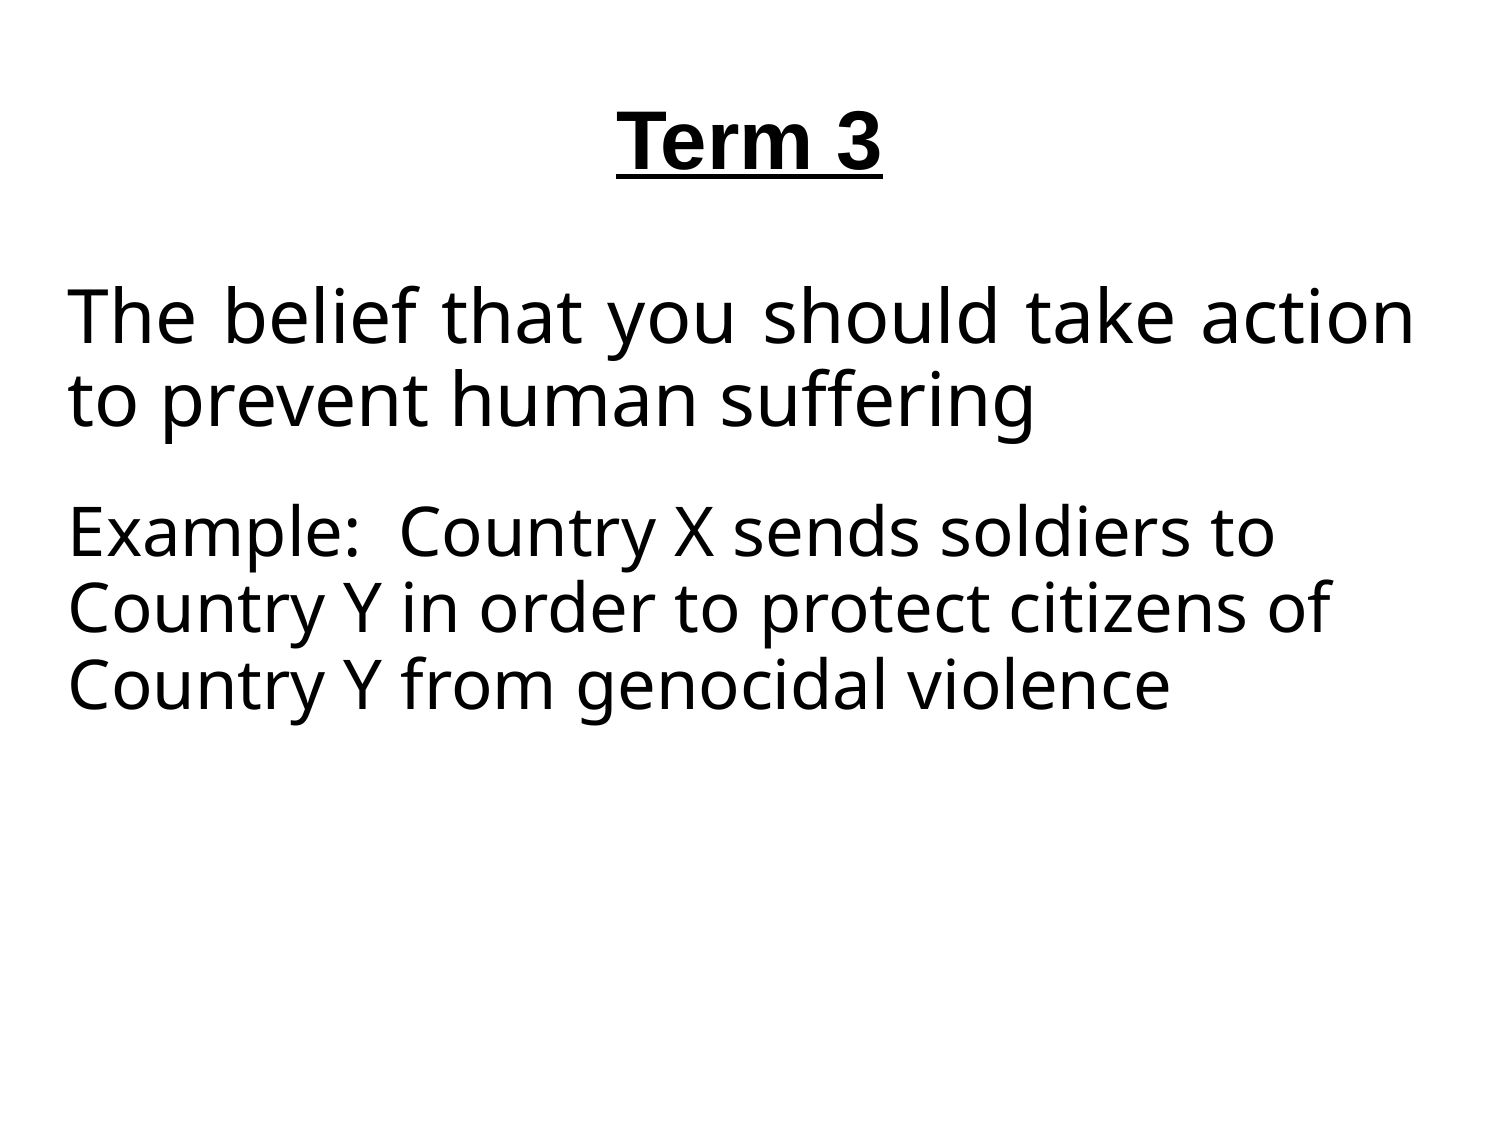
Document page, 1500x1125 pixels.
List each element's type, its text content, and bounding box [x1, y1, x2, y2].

text_box Term 3 [74, 44, 1425, 233]
text_box The belief that you should take action to prevent human suffering Example: Country X sends soldiers to Country Y in order to protect citizens of Country Y from genocidal violence [67, 272, 1418, 1017]
